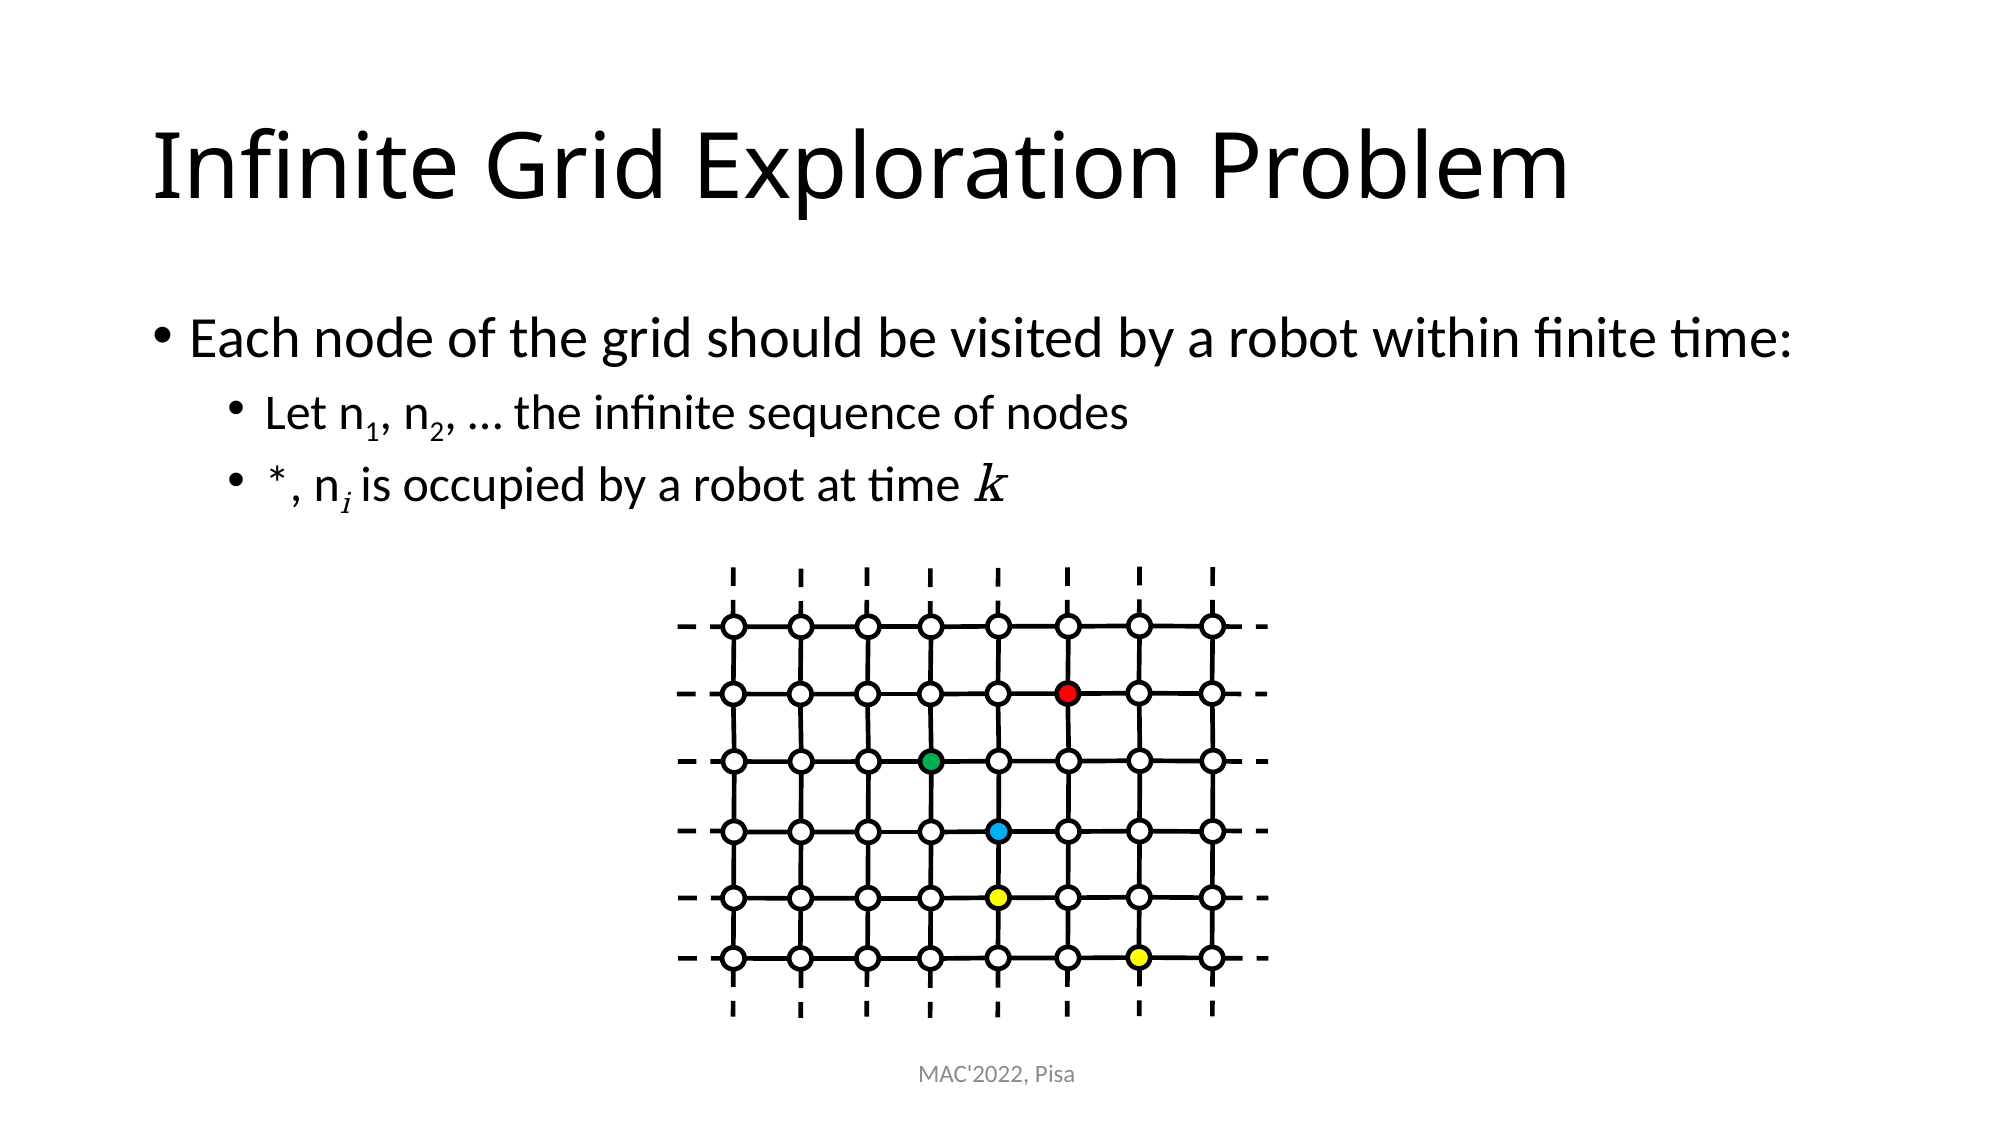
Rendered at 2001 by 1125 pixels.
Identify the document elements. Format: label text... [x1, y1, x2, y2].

title Infinite Grid Exploration Problem [137, 59, 1863, 278]
footer MAC'2022, Pisa [662, 1042, 1338, 1103]
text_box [676, 566, 1269, 1018]
